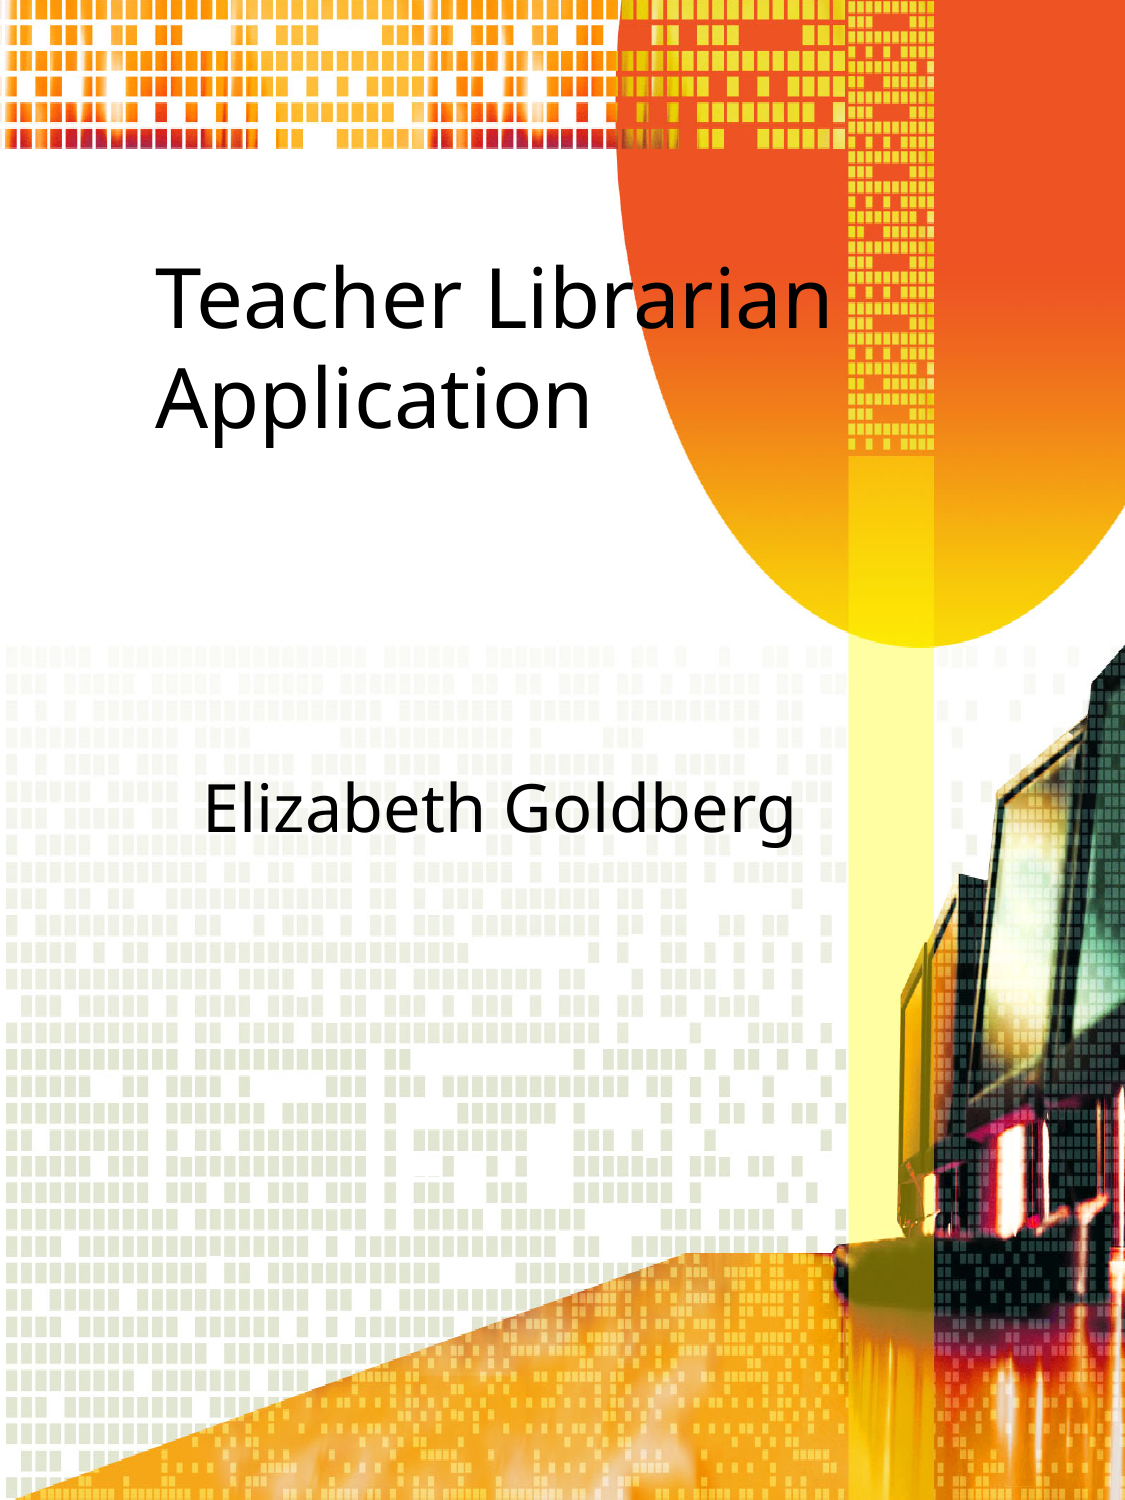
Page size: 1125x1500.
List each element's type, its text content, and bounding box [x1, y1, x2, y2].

subtitle Elizabeth Goldberg [128, 749, 1055, 851]
picture [0, 0, 1125, 1500]
title Teacher Librarian Application [140, 269, 891, 454]
